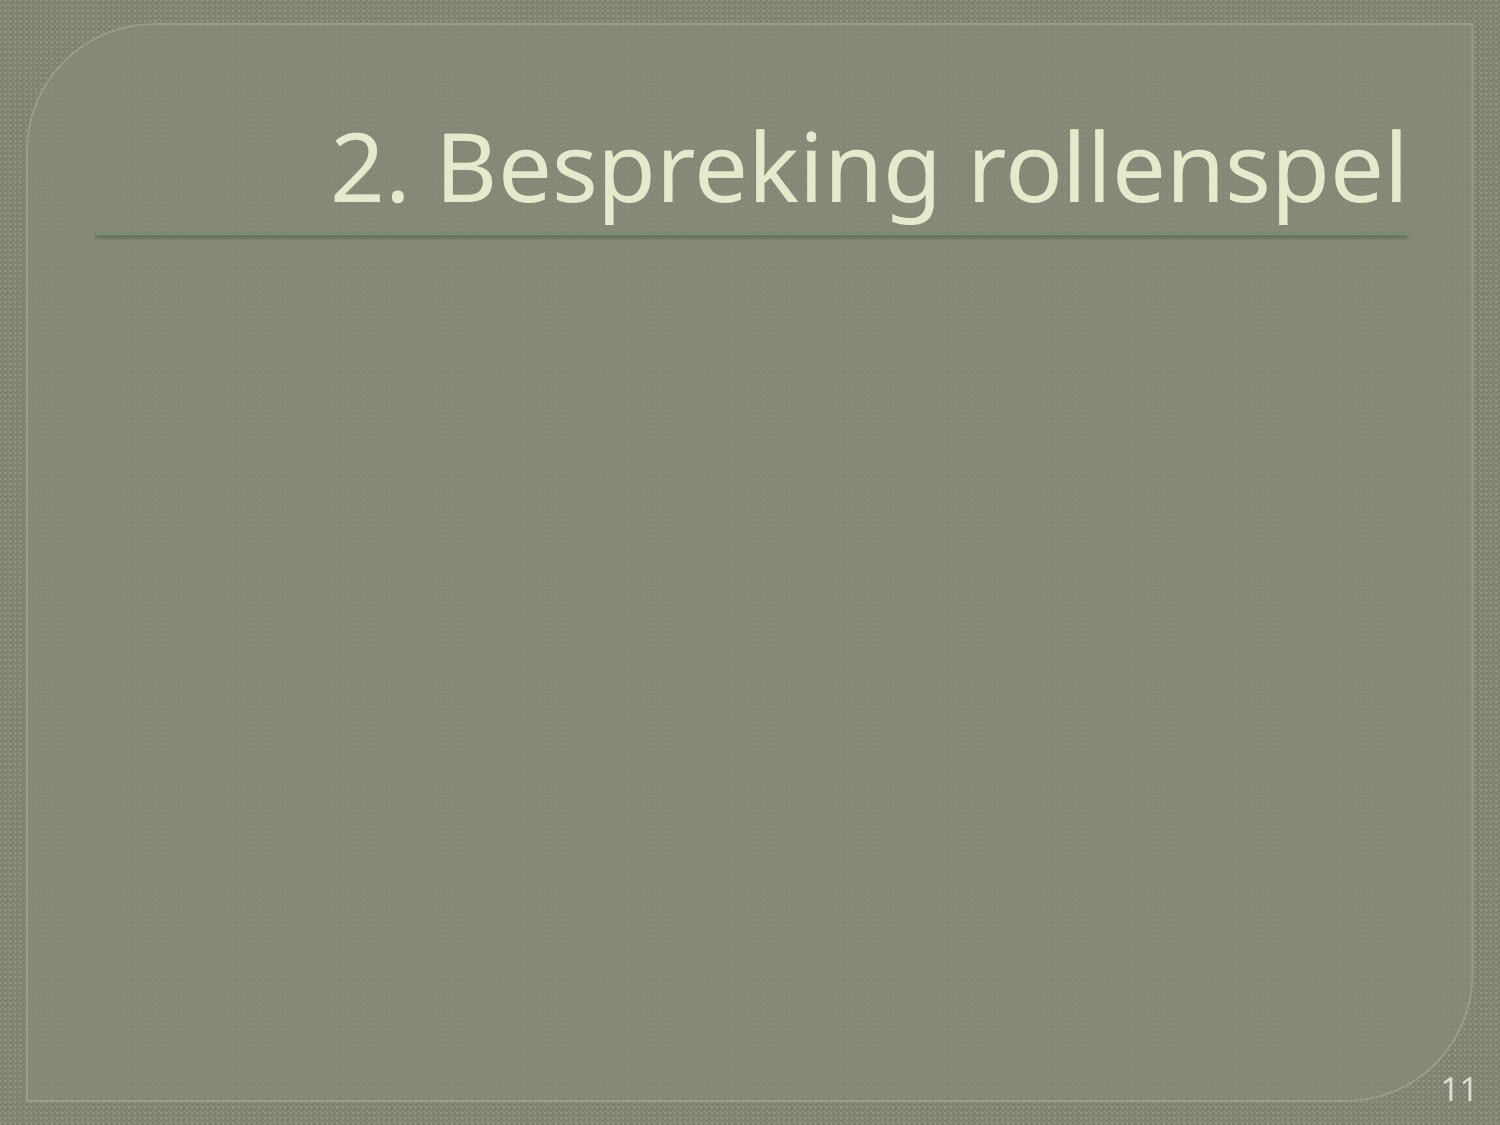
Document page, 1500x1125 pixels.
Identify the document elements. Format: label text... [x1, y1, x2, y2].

title 2. Bespreking rollenspel [75, 41, 1425, 230]
slide_number 11 [1417, 1068, 1494, 1114]
